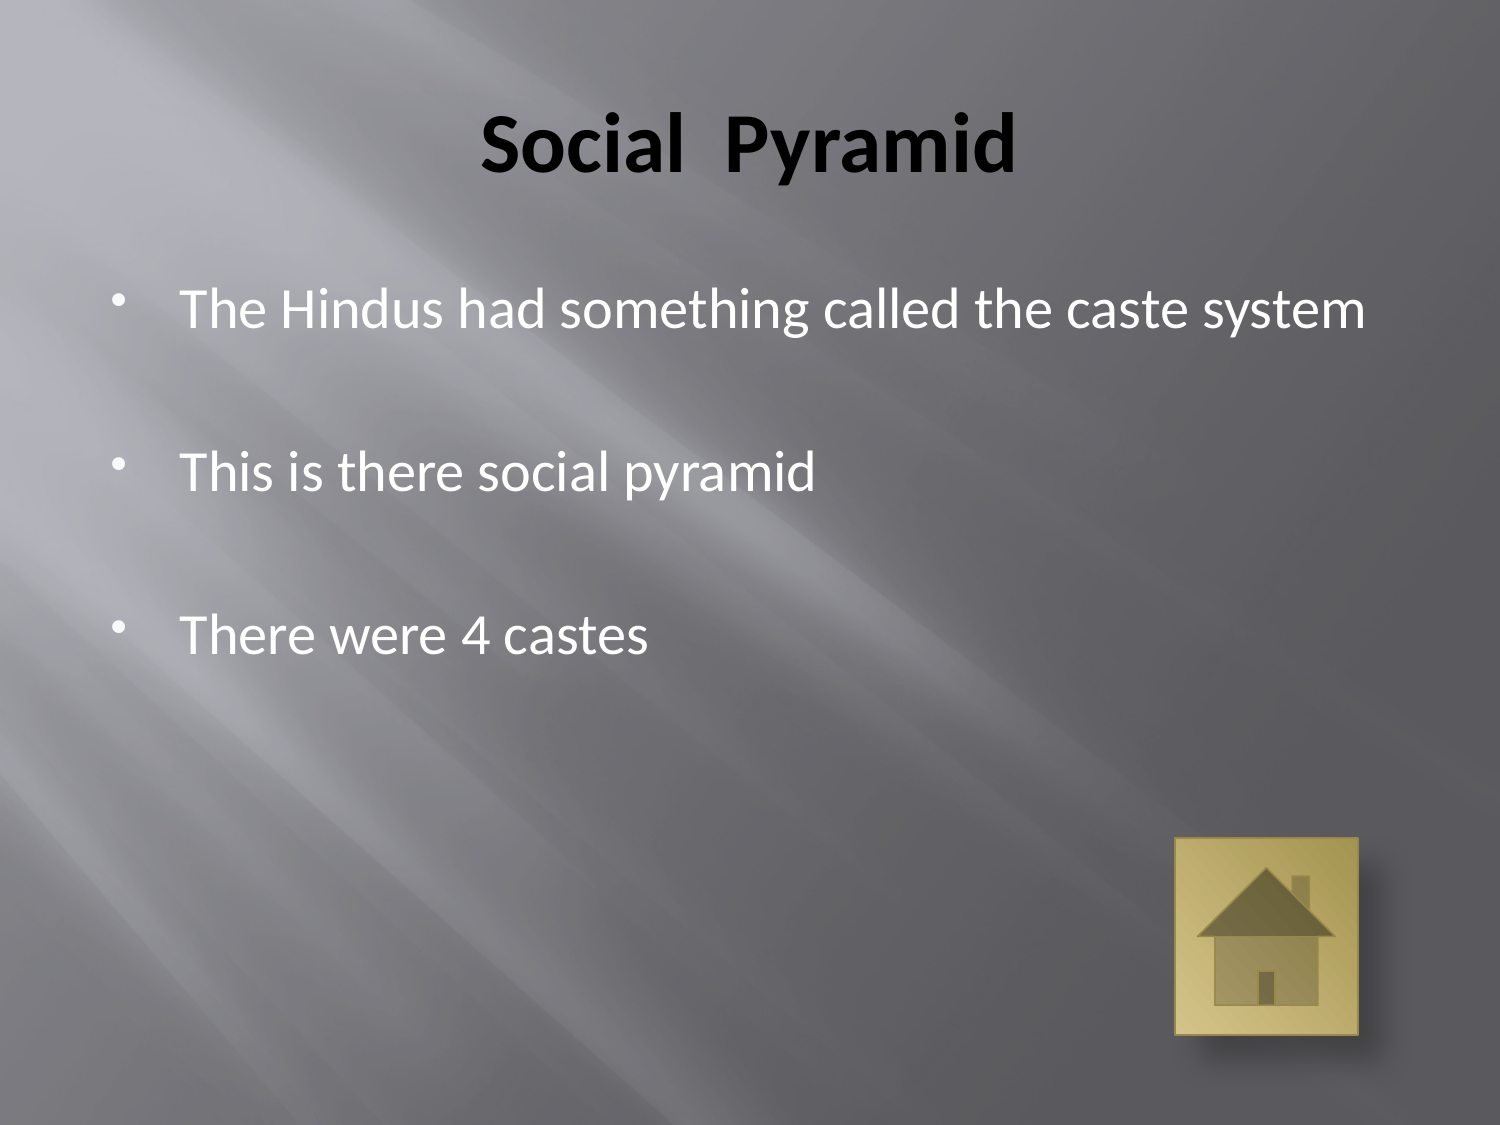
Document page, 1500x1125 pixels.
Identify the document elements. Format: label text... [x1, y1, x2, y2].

text_box [1174, 837, 1359, 1036]
list The Hindus had something called the caste system This is there social pyramid There were 4 castes [75, 262, 1425, 1035]
title Social Pyramid [75, 45, 1425, 233]
